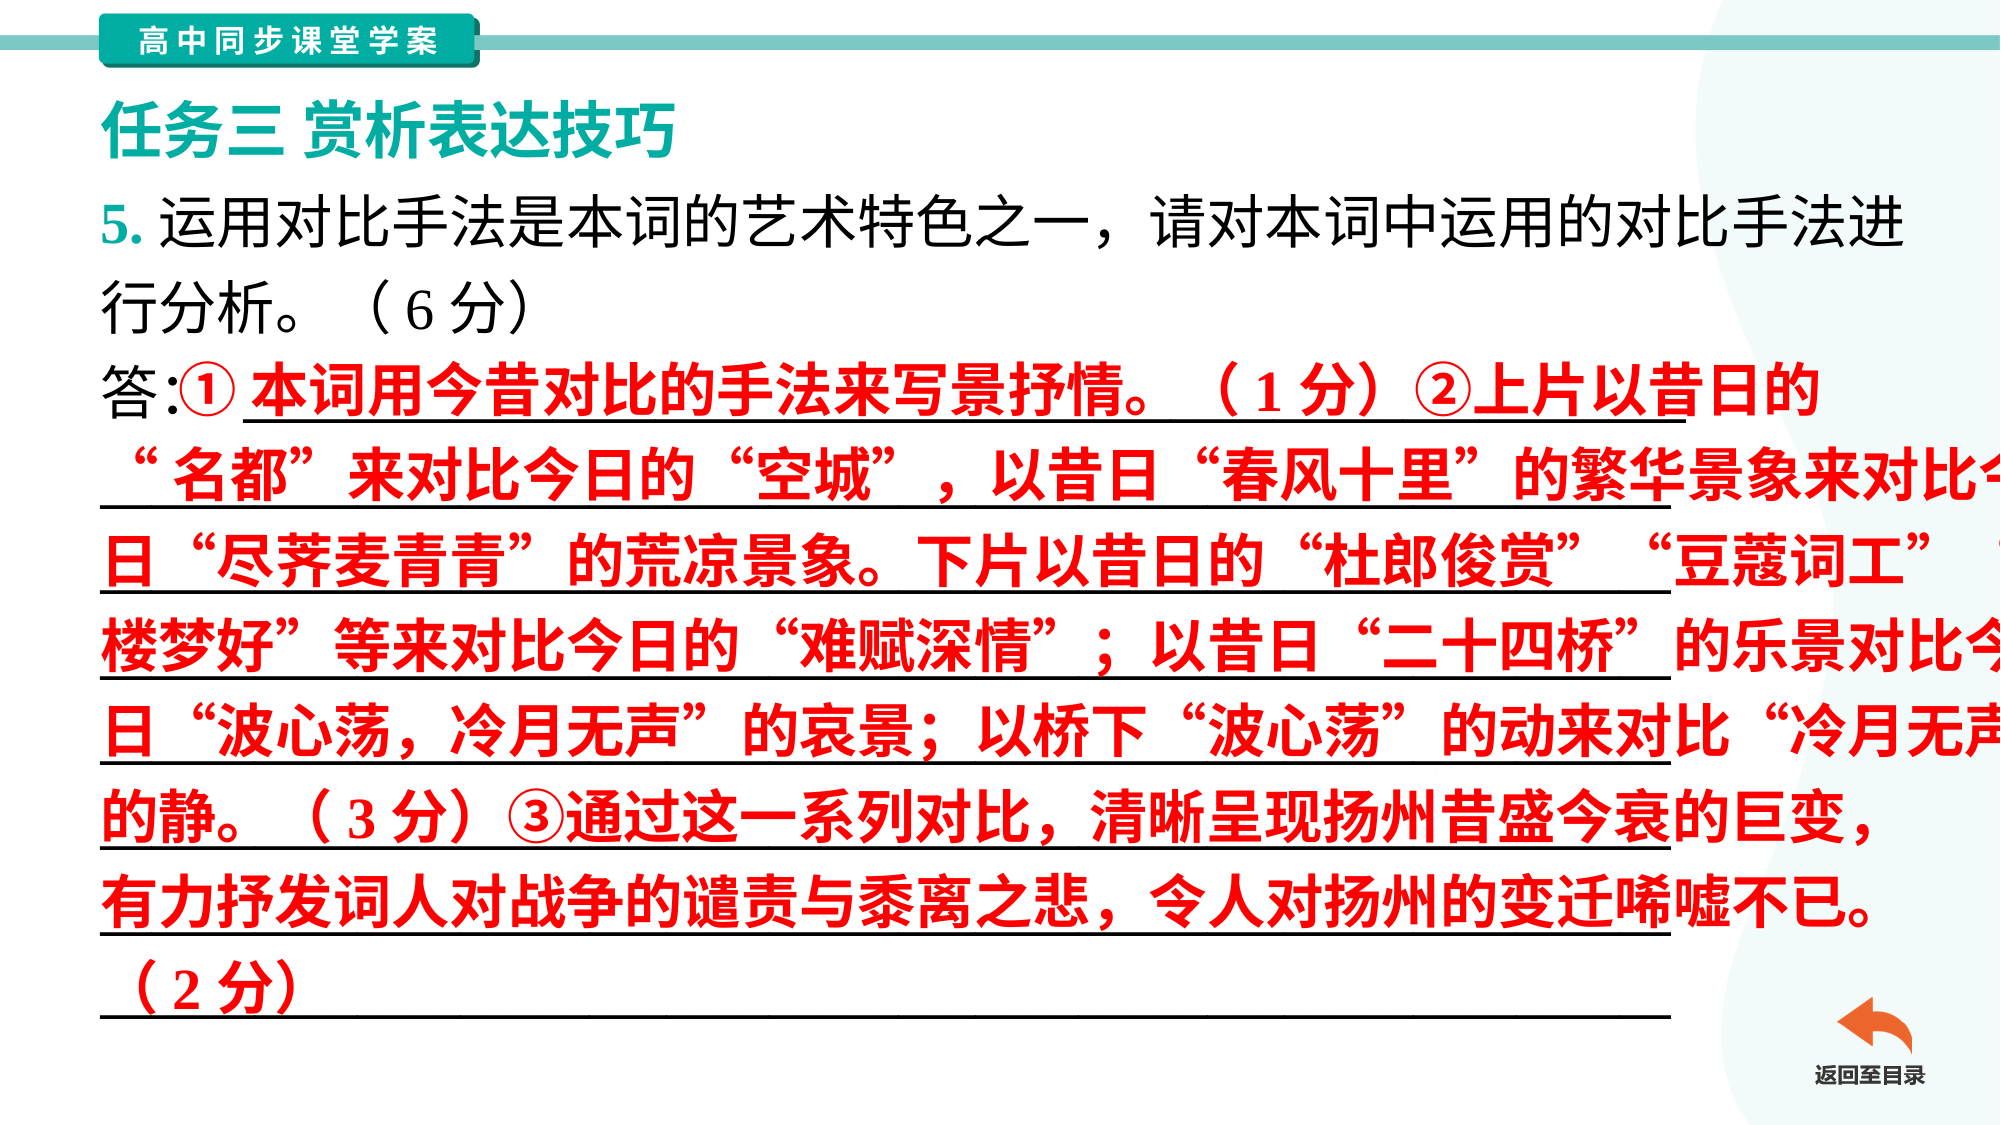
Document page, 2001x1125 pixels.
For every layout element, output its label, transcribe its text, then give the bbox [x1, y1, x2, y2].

text_box ①本词用今昔对比的手法来写景抒情。（1分）②上片以昔日的 “名都”来对比今日的“空城”，以昔日“春风十里”的繁华景象来对比今 日“尽荠麦青青”的荒凉景象。下片以昔日的“杜郎俊赏”“豆蔻词工”“青 楼梦好”等来对比今日的“难赋深情”；以昔日“二十四桥”的乐景对比今 日“波心荡，冷月无声”的哀景；以桥下“波心荡”的动来对比“冷月无声” 的静。（3分）③通过这一系列对比，清晰呈现扬州昔盛今衰的巨变， 有力抒发词人对战争的谴责与黍离之悲，令人对扬州的变迁唏嘘不已。 （2分） [100, 337, 1899, 1014]
text_box 5.运用对比手法是本词的艺术特色之一，请对本词中运用的对比手法进 行分析。（6分） 答： ________________________________________________________ _____________________________________________________________ _____________________________________________________________ _____________________________________________________________ _____________________________________________________________ _____________________________________________________________ _____________________________________________________________ _____________________________________________________________ [100, 170, 1899, 337]
picture [0, 0, 2000, 1125]
text_box 任务三 赏析表达技巧 [100, 76, 1899, 160]
